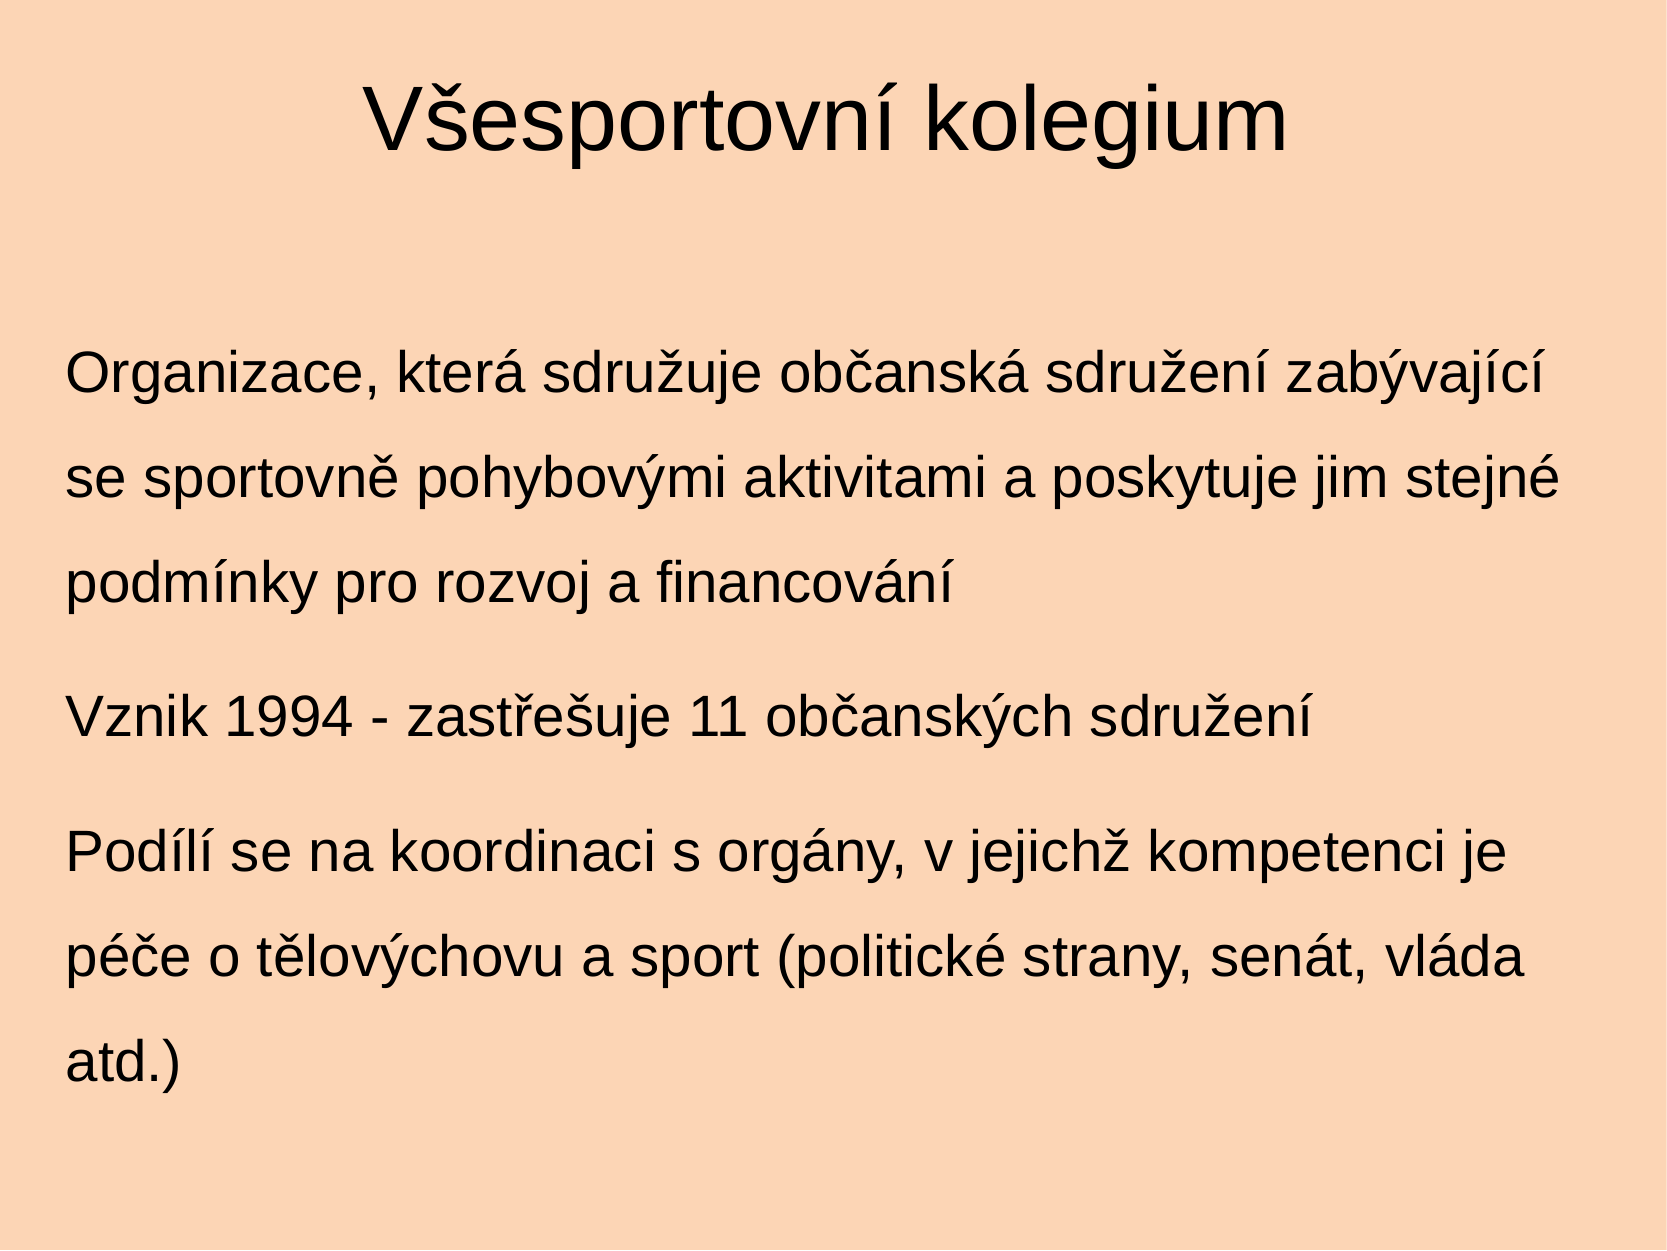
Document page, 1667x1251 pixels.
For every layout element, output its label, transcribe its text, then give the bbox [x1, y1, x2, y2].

title Všesportovní kolegium [77, 9, 1578, 218]
subtitle Organizace, která sdružuje občanská sdružení zabývající se sportovně pohybovými aktivitami a poskytuje jim stejné podmínky pro rozvoj a financování Vznik 1994 - zastřešuje 11 občanských sdružení Podílí se na koordinaci s orgány, v jejichž kompetenci je péče o tělovýchovu a sport (politické strany, senát, vláda atd.) [65, 235, 1602, 1157]
